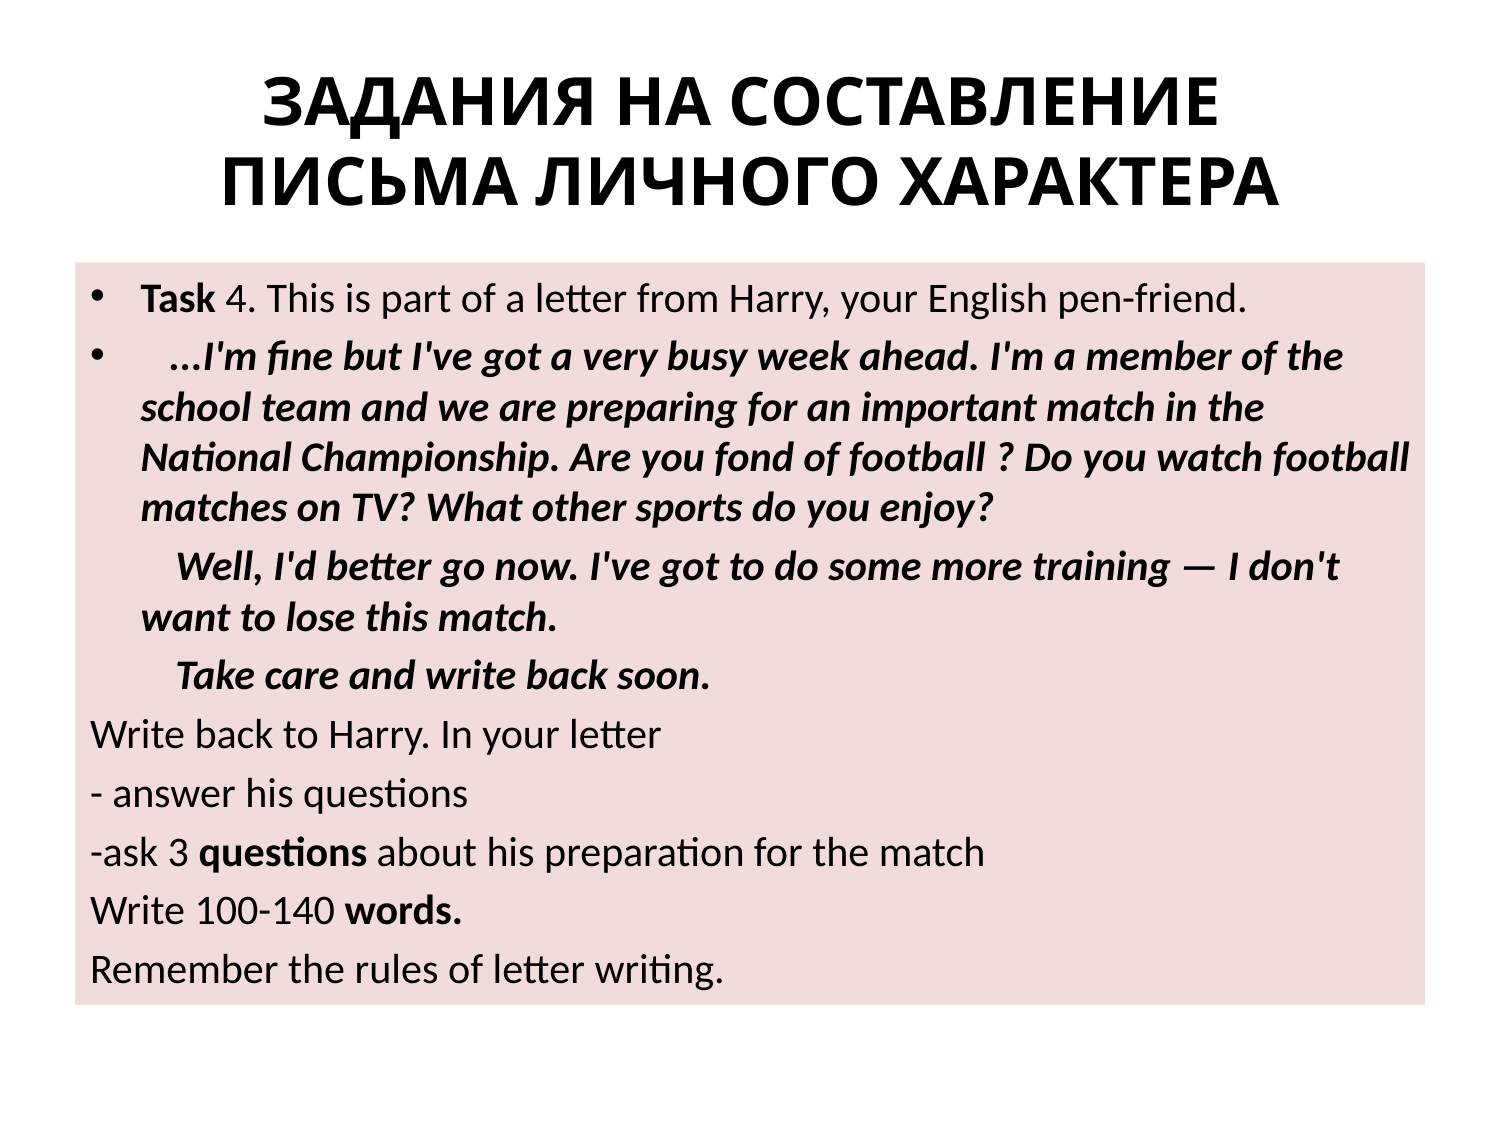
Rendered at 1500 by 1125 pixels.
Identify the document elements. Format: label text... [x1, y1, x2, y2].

list Task 4. This is part of a letter from Harry, your English pen-friend. ...I'm fine but I've got a very busy week ahead. I'm a member of the school team and we are preparing for an important match in the National Championship. Are you fond of football ? Do you watch football matches on TV? What other sports do you enjoy? Well, I'd better go now. I've got to do some more training — I don't want to lose this match. Take care and write back soon. Write back to Harry. In your letter - answer his questions -ask 3 questions about his preparation for the match Write 100-140 words. Remember the rules of letter writing. [75, 262, 1425, 1005]
title ЗАДАНИЯ НА СОСТАВЛЕНИЕ ПИСЬМА ЛИЧНОГО ХАРАКТЕРА [75, 45, 1425, 233]
